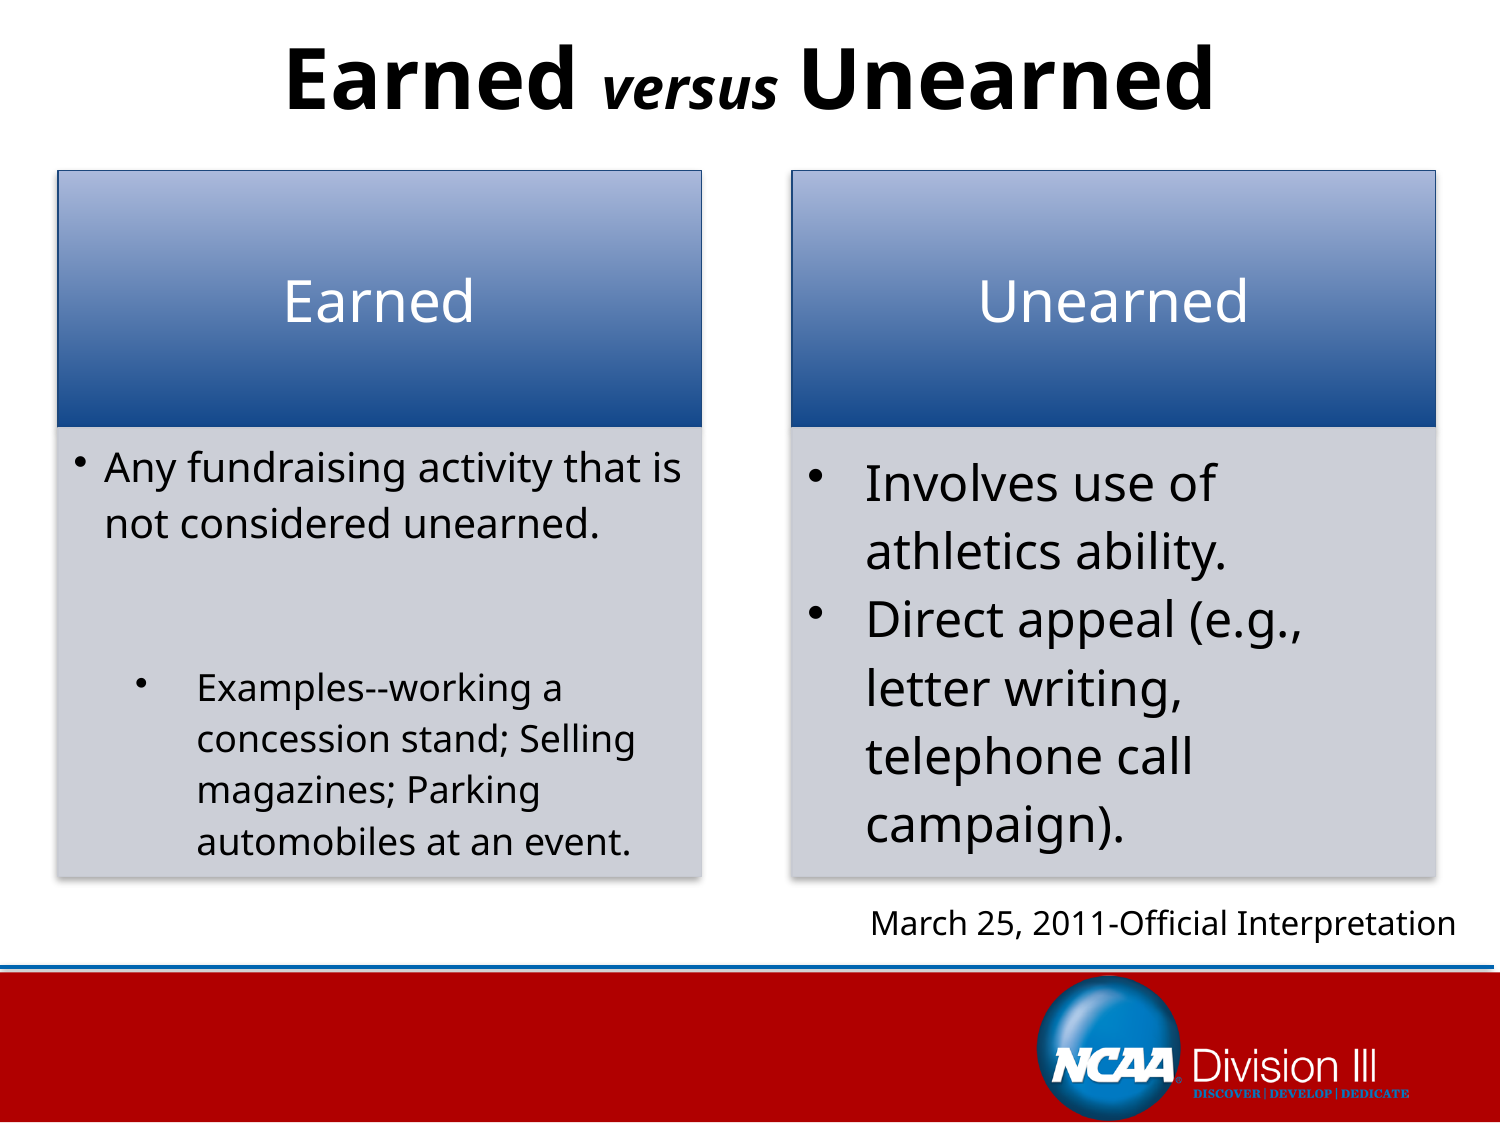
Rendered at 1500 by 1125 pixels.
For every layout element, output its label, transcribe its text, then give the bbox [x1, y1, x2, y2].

picture [1021, 950, 1423, 1125]
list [57, 170, 1436, 877]
text_box March 25, 2011-Official Interpretation [855, 894, 1473, 950]
title Earned versus Unearned [75, 16, 1425, 135]
